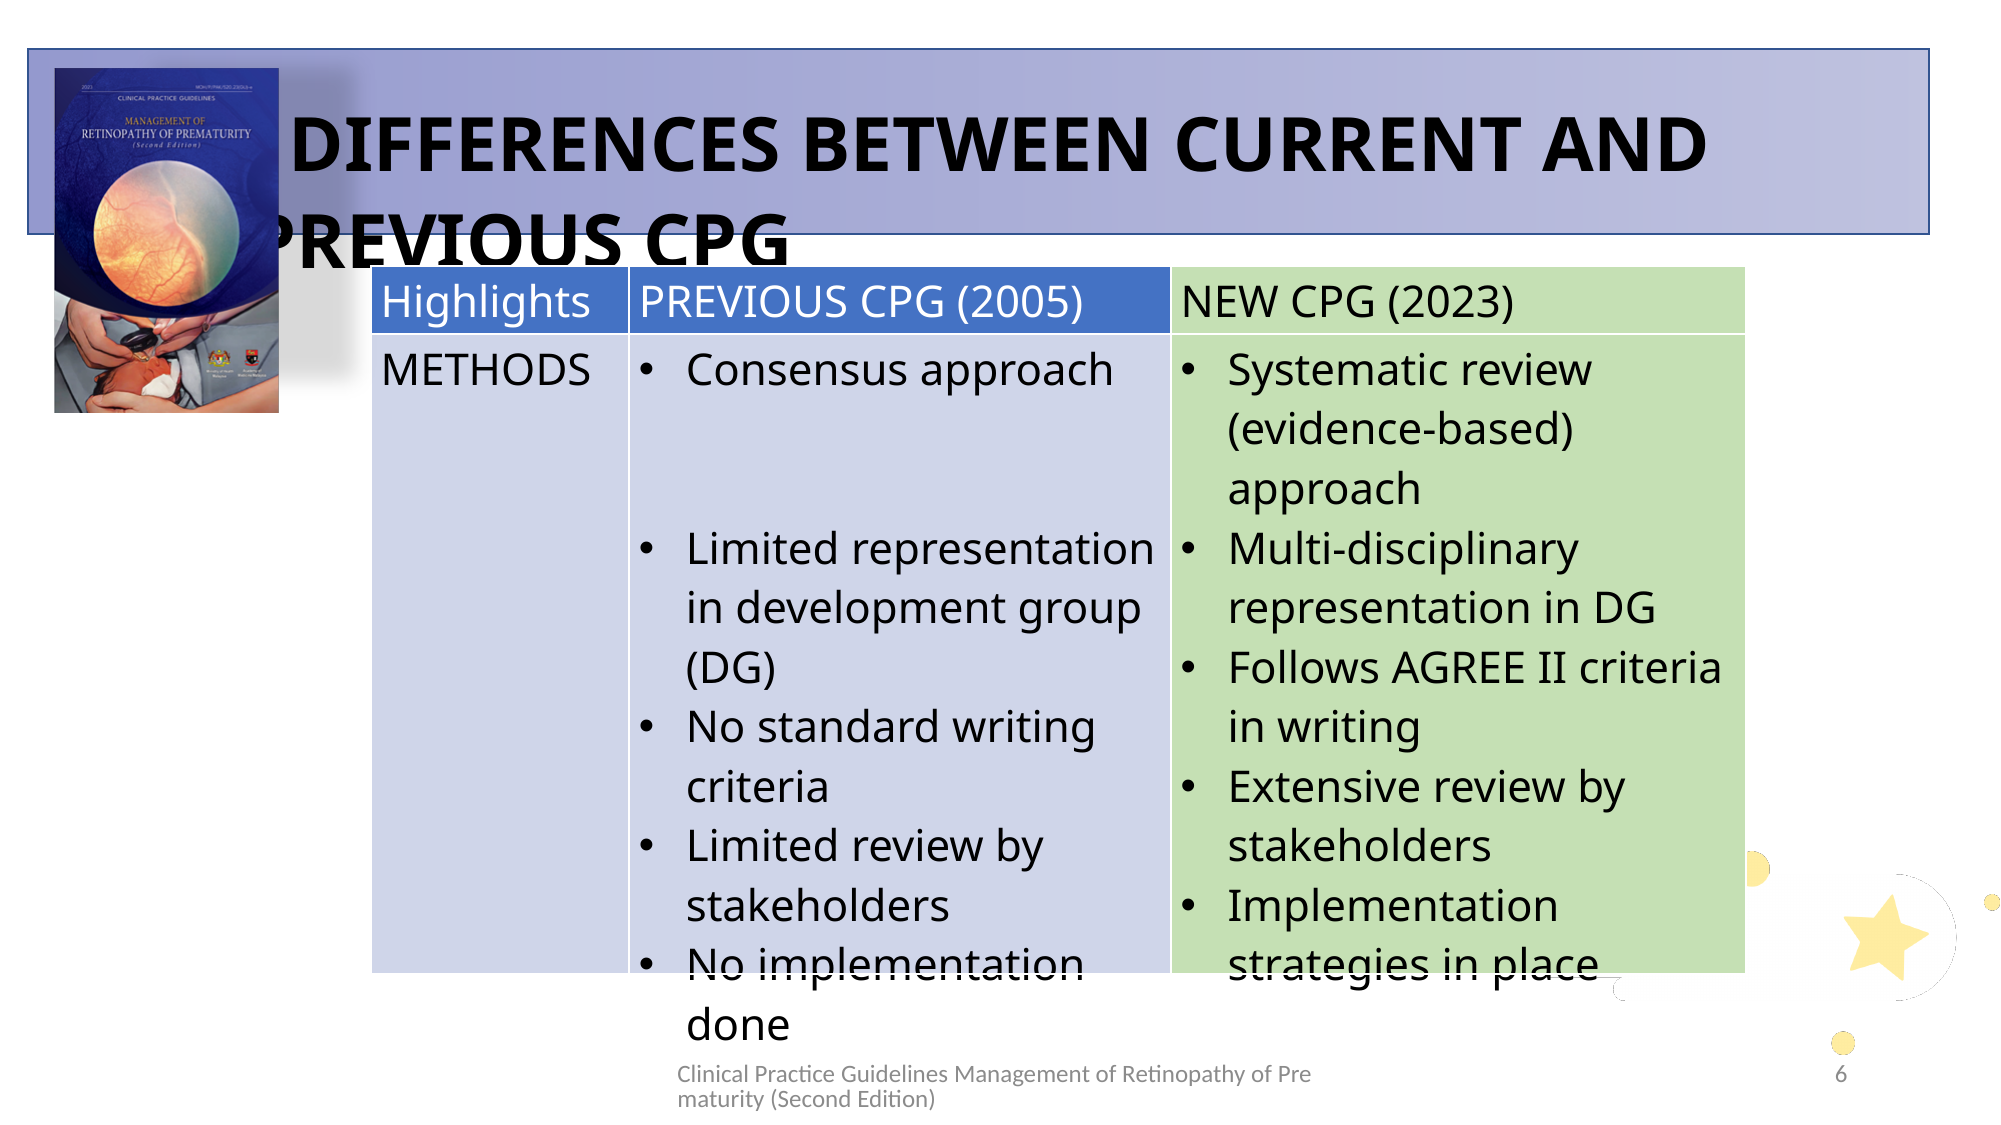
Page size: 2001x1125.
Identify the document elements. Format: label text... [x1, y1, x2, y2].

table_cell METHODS [372, 335, 628, 973]
table_cell Consensus approach Limited representation in development group (DG) No standard writing criteria Limited review by stakeholders No implementation done [630, 335, 1170, 973]
table_header NEW CPG (2023) [1172, 267, 1745, 333]
text_box [27, 48, 54, 235]
picture [54, 37, 386, 413]
table_cell Systematic review (evidence-based) approach Multi-disciplinary representation in DG Follows AGREE II criteria in writing Extensive review by stakeholders Implementation strategies in place [1172, 335, 1745, 973]
footer Clinical Practice Guidelines Management of Retinopathy of Prematurity (Second Edition) [662, 1042, 1338, 1103]
text_box [386, 48, 1930, 89]
table_header Highlights [386, 267, 628, 333]
text_box [1491, 851, 2000, 1055]
table_header PREVIOUS CPG (2005) [630, 267, 1170, 333]
slide_number 6 [1412, 1042, 1863, 1103]
text_box DIFFERENCES BETWEEN CURRENT AND PREVIOUS CPG [386, 89, 1972, 284]
